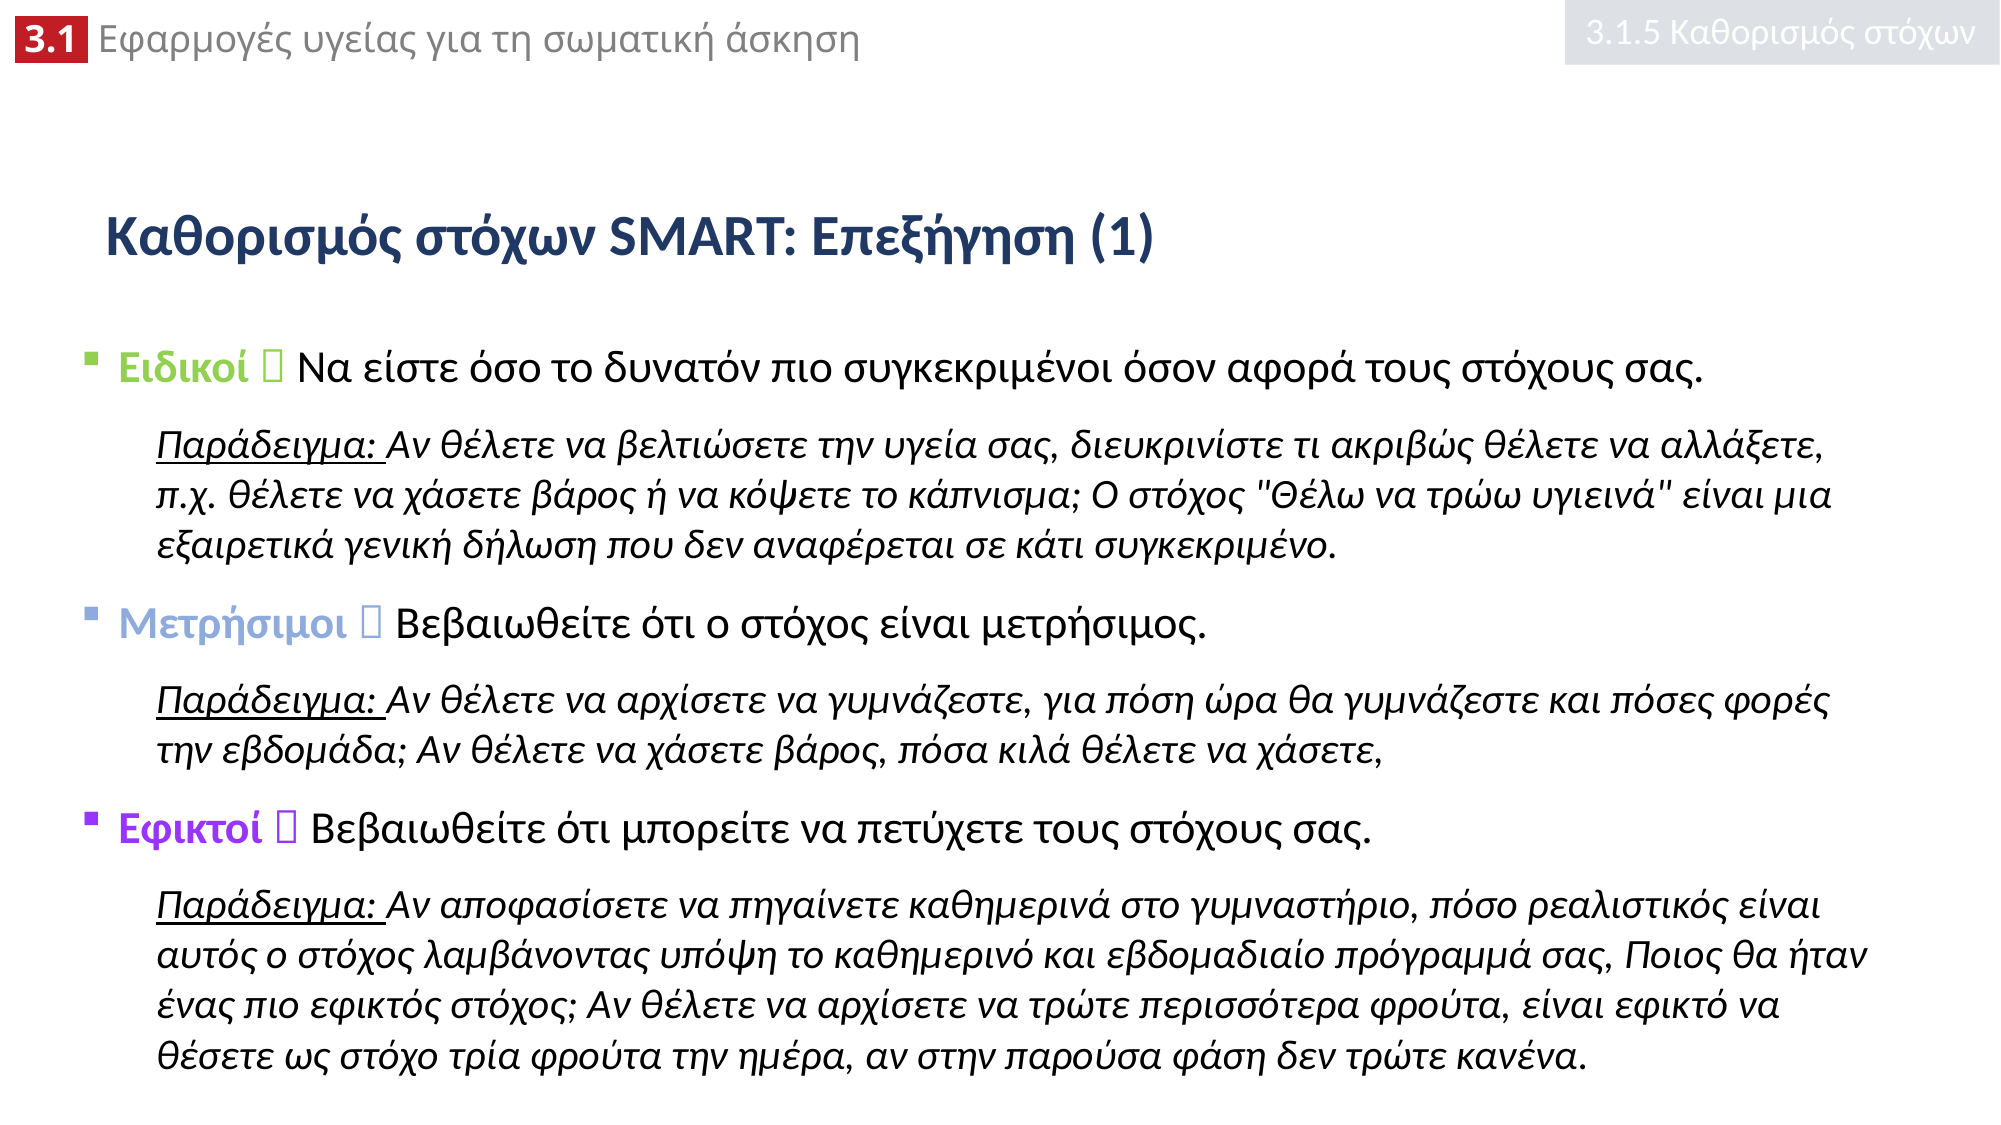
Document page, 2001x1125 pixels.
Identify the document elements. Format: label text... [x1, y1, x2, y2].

text_box 3.1.5 Καθορισμός στόχων [1564, 0, 2000, 65]
list Ειδικοί  Να είστε όσο το δυνατόν πιο συγκεκριμένοι όσον αφορά τους στόχους σας. Παράδειγμα: Αν θέλετε να βελτιώσετε την υγεία σας, διευκρινίστε τι ακριβώς θέλετε να αλλάξετε, π.χ. θέλετε να χάσετε βάρος ή να κόψετε το κάπνισμα; Ο στόχος "Θέλω να τρώω υγιεινά" είναι μια εξαιρετικά γενική δήλωση που δεν αναφέρεται σε κάτι συγκεκριμένο. Μετρήσιμοι  Βεβαιωθείτε ότι ο στόχος είναι μετρήσιμος. Παράδειγμα: Αν θέλετε να αρχίσετε να γυμνάζεστε, για πόση ώρα θα γυμνάζεστε και πόσες φορές την εβδομάδα; Αν θέλετε να χάσετε βάρος, πόσα κιλά θέλετε να χάσετε, Εφικτοί  Βεβαιωθείτε ότι μπορείτε να πετύχετε τους στόχους σας. Παράδειγμα: Αν αποφασίσετε να πηγαίνετε καθημερινά στο γυμναστήριο, πόσο ρεαλιστικός είναι αυτός ο στόχος λαμβάνοντας υπόψη το καθημερινό και εβδομαδιαίο πρόγραμμά σας, Ποιος θα ήταν ένας πιο εφικτός στόχος; Αν θέλετε να αρχίσετε να τρώτε περισσότερα φρούτα, είναι εφικτό να θέσετε ως στόχο τρία φρούτα την ημέρα, αν στην παρούσα φάση δεν τρώτε κανένα. [65, 329, 1906, 1105]
title Καθορισμός στόχων SMART: Επεξήγηση (1) [91, 177, 1906, 297]
